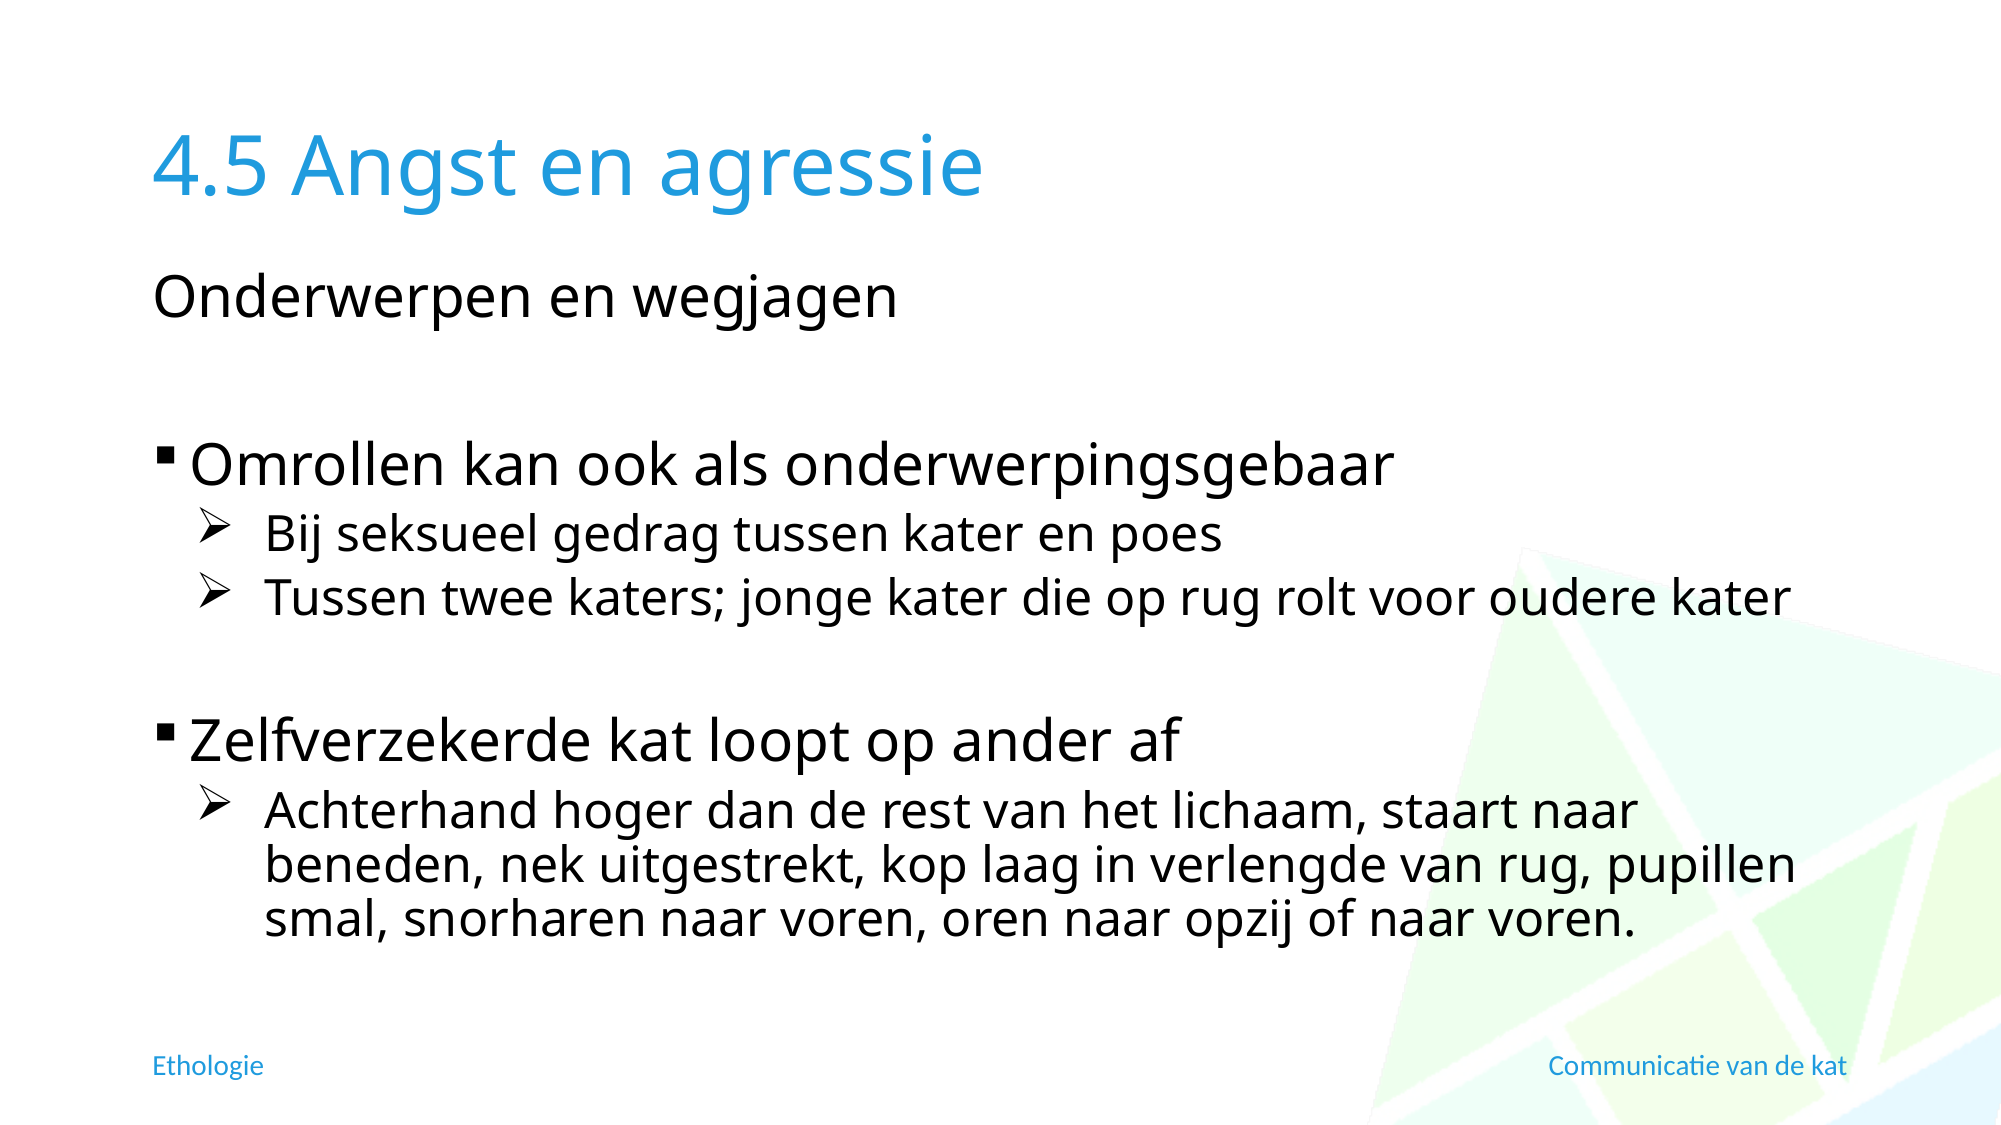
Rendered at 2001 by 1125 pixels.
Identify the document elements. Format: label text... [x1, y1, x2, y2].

title 4.5 Angst en agressie [137, 59, 1863, 259]
list Onderwerpen en wegjagen Omrollen kan ook als onderwerpingsgebaar Bij seksueel gedrag tussen kater en poes Tussen twee katers; jonge kater die op rug rolt voor oudere kater Zelfverzekerde kat loopt op ander af Achterhand hoger dan de rest van het lichaam, staart naar beneden, nek uitgestrekt, kop laag in verlengde van rug, pupillen smal, snorharen naar voren, oren naar opzij of naar voren. [137, 259, 1863, 1014]
list Communicatie van de kat [1412, 1042, 1863, 1103]
list Ethologie [137, 1042, 588, 1103]
